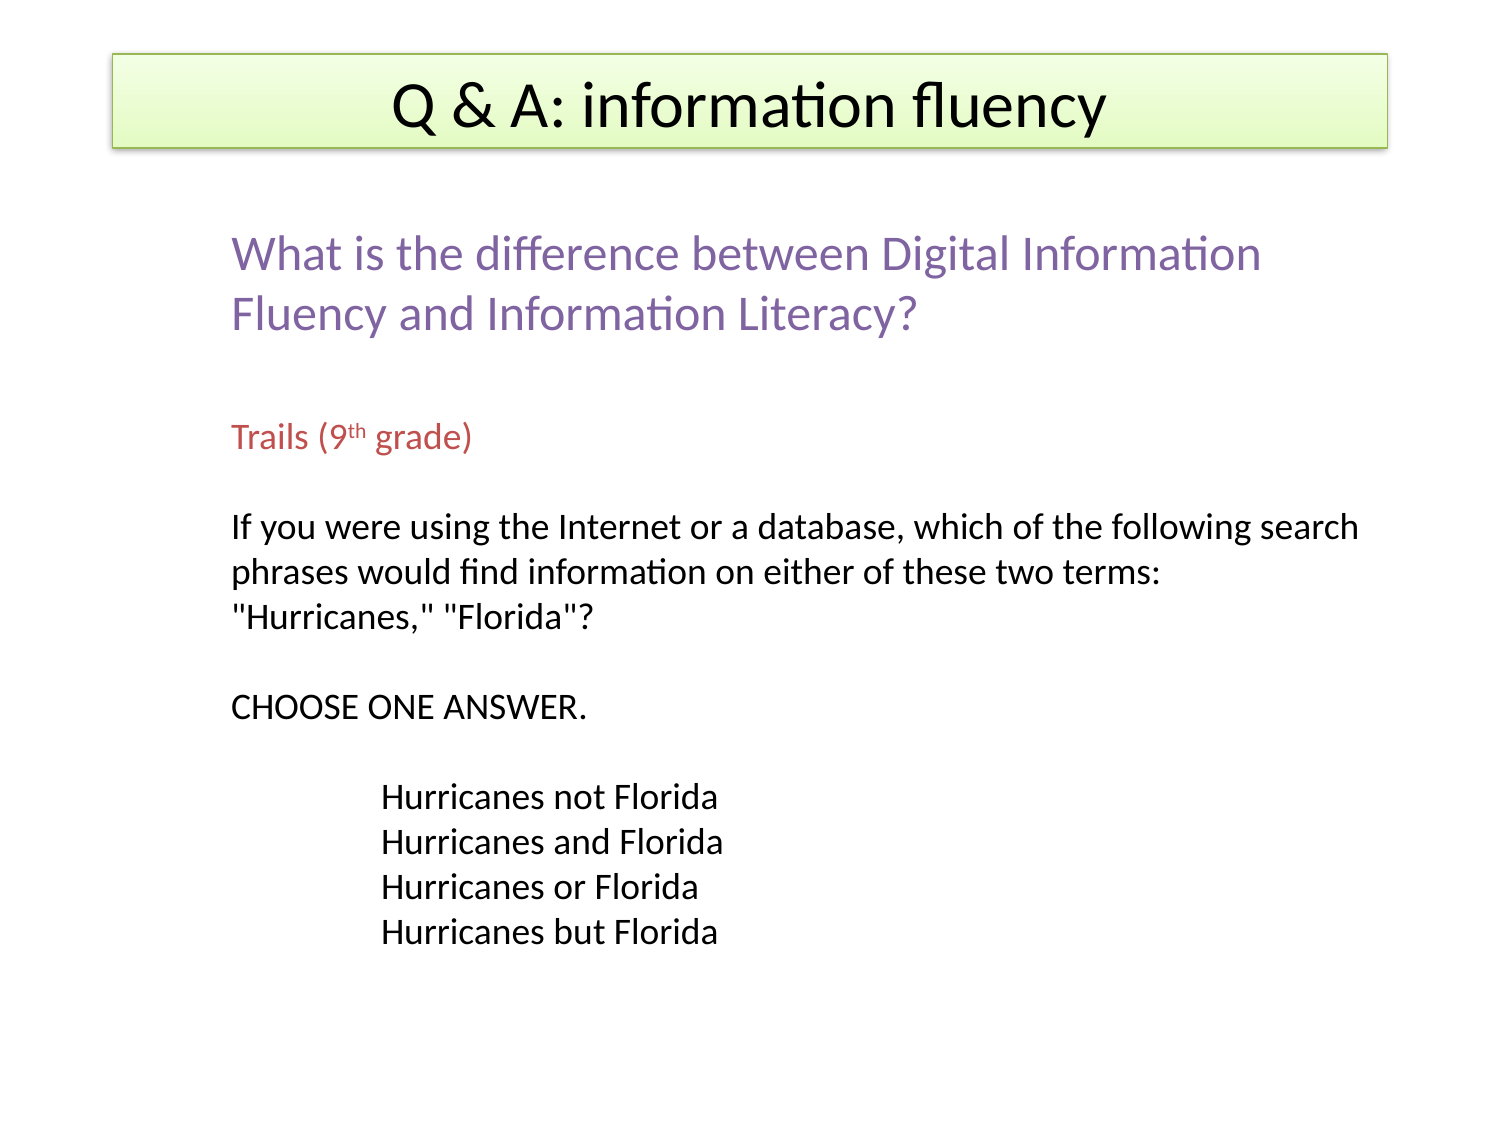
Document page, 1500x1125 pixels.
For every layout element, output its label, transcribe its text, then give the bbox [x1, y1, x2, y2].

subtitle What is the difference between Digital Information Fluency and Information Literacy? [216, 213, 1299, 263]
text_box Trails (9th grade) If you were using the Internet or a database, which of the following search phrases would find information on either of these two terms: "Hurricanes," "Florida"? CHOOSE ONE ANSWER. Hurricanes not Florida Hurricanes and Florida Hurricanes or Florida Hurricanes but Florida [216, 404, 1388, 960]
text_box Q & A: information fluency [112, 53, 1388, 149]
